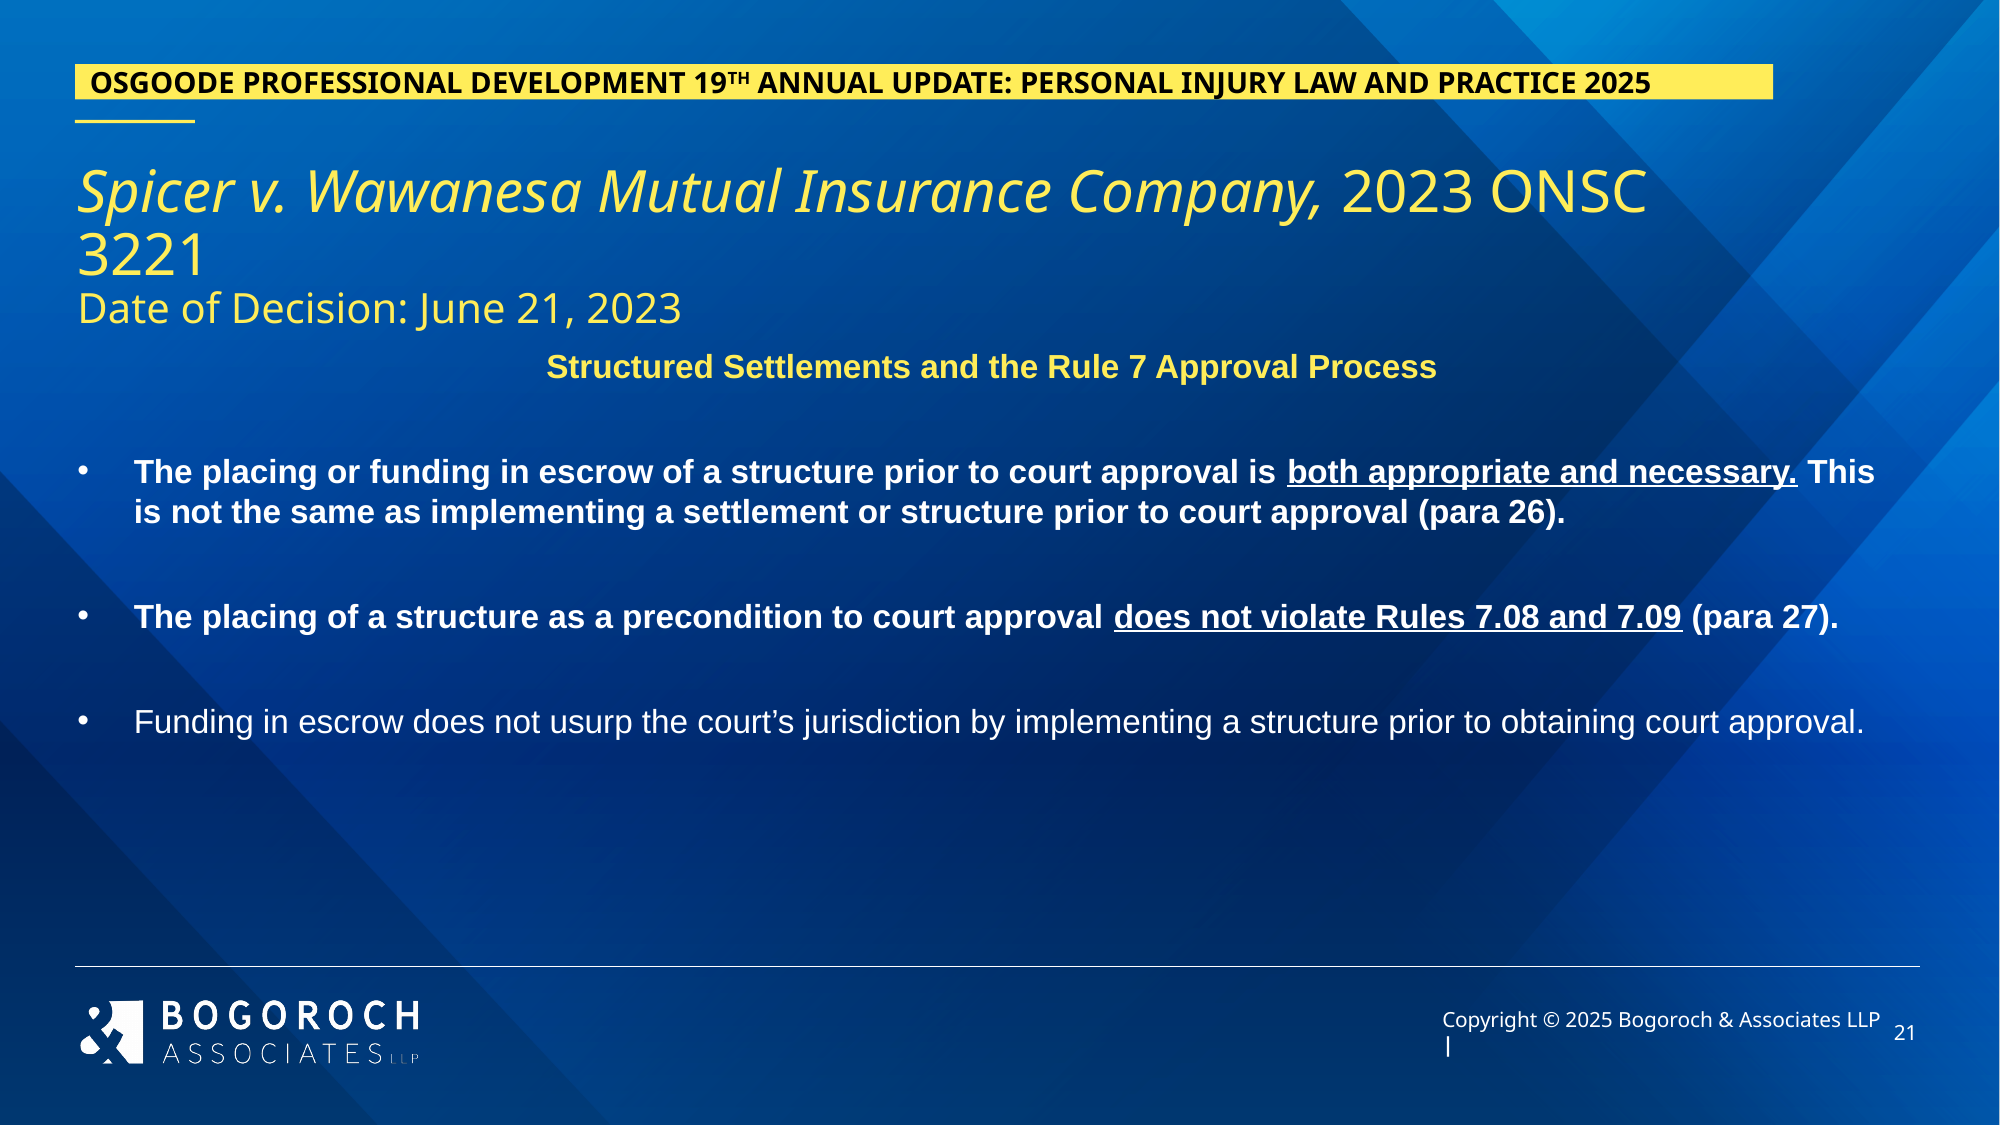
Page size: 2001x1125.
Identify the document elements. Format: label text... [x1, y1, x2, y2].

picture [0, 0, 2000, 1125]
title Spicer v. Wawanesa Mutual Insurance Company, 2023 ONSC 3221 Date of Decision: June 21, 2023 [77, 154, 1803, 272]
list Structured Settlements and the Rule 7 Approval Process The placing or funding in escrow of a structure prior to court approval is both appropriate and necessary. This is not the same as implementing a settlement or structure prior to court approval (para 26). The placing of a structure as a precondition to court approval does not violate Rules 7.08 and 7.09 (para 27). Funding in escrow does not usurp the court’s jurisdiction by implementing a structure prior to obtaining court approval. [77, 337, 1923, 952]
